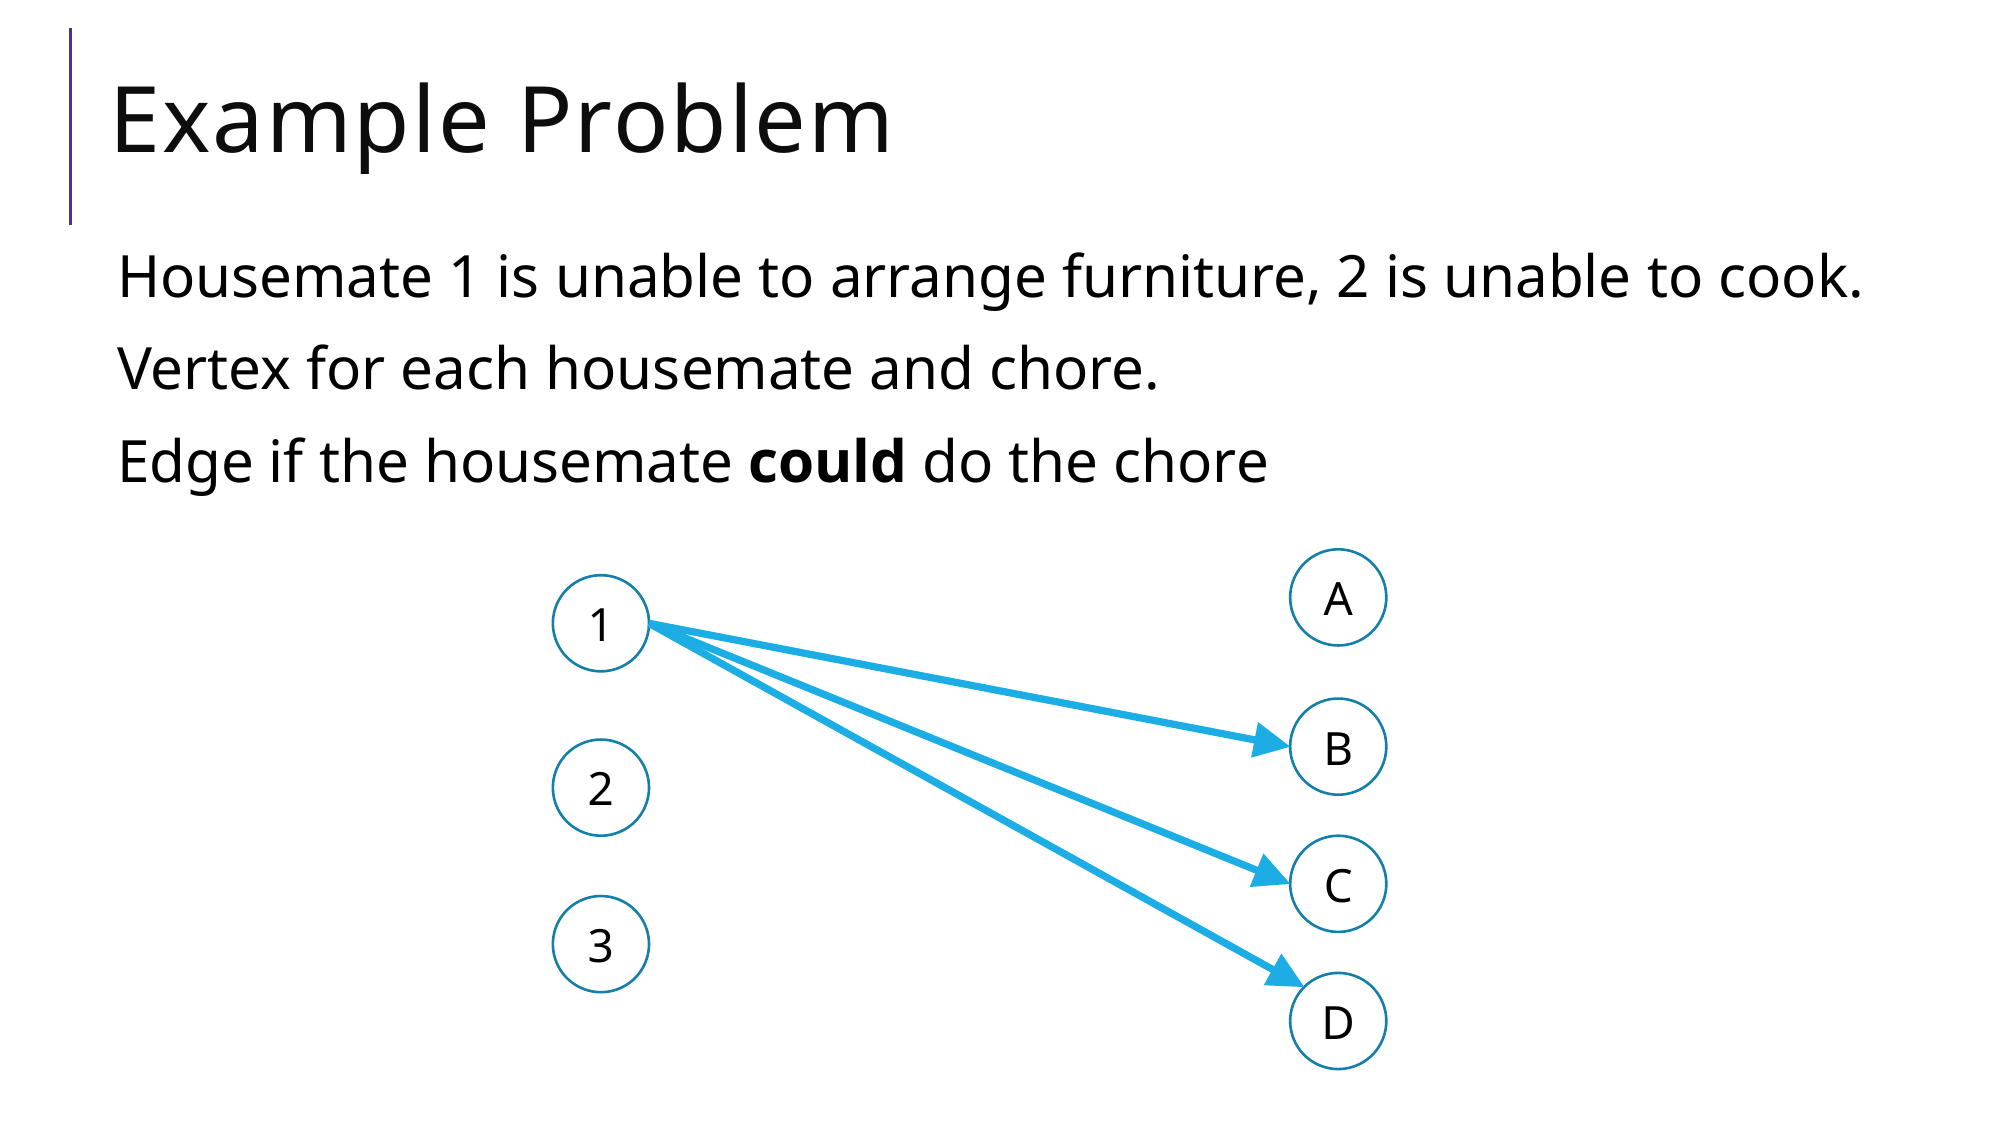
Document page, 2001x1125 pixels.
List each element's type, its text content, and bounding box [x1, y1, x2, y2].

text_box 1 [551, 573, 650, 673]
text_box 3 [551, 894, 641, 994]
title Example Problem [94, 43, 1930, 210]
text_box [648, 623, 1305, 988]
text_box A [1288, 548, 1388, 647]
text_box 2 [551, 738, 640, 837]
list Housemate 1 is unable to arrange furniture, 2 is unable to cook. Vertex for each housemate and chore. Edge if the housemate could do the chore [94, 240, 1930, 523]
text_box B [1311, 697, 1388, 797]
text_box D [1288, 971, 1388, 1071]
text_box C [1311, 834, 1388, 934]
